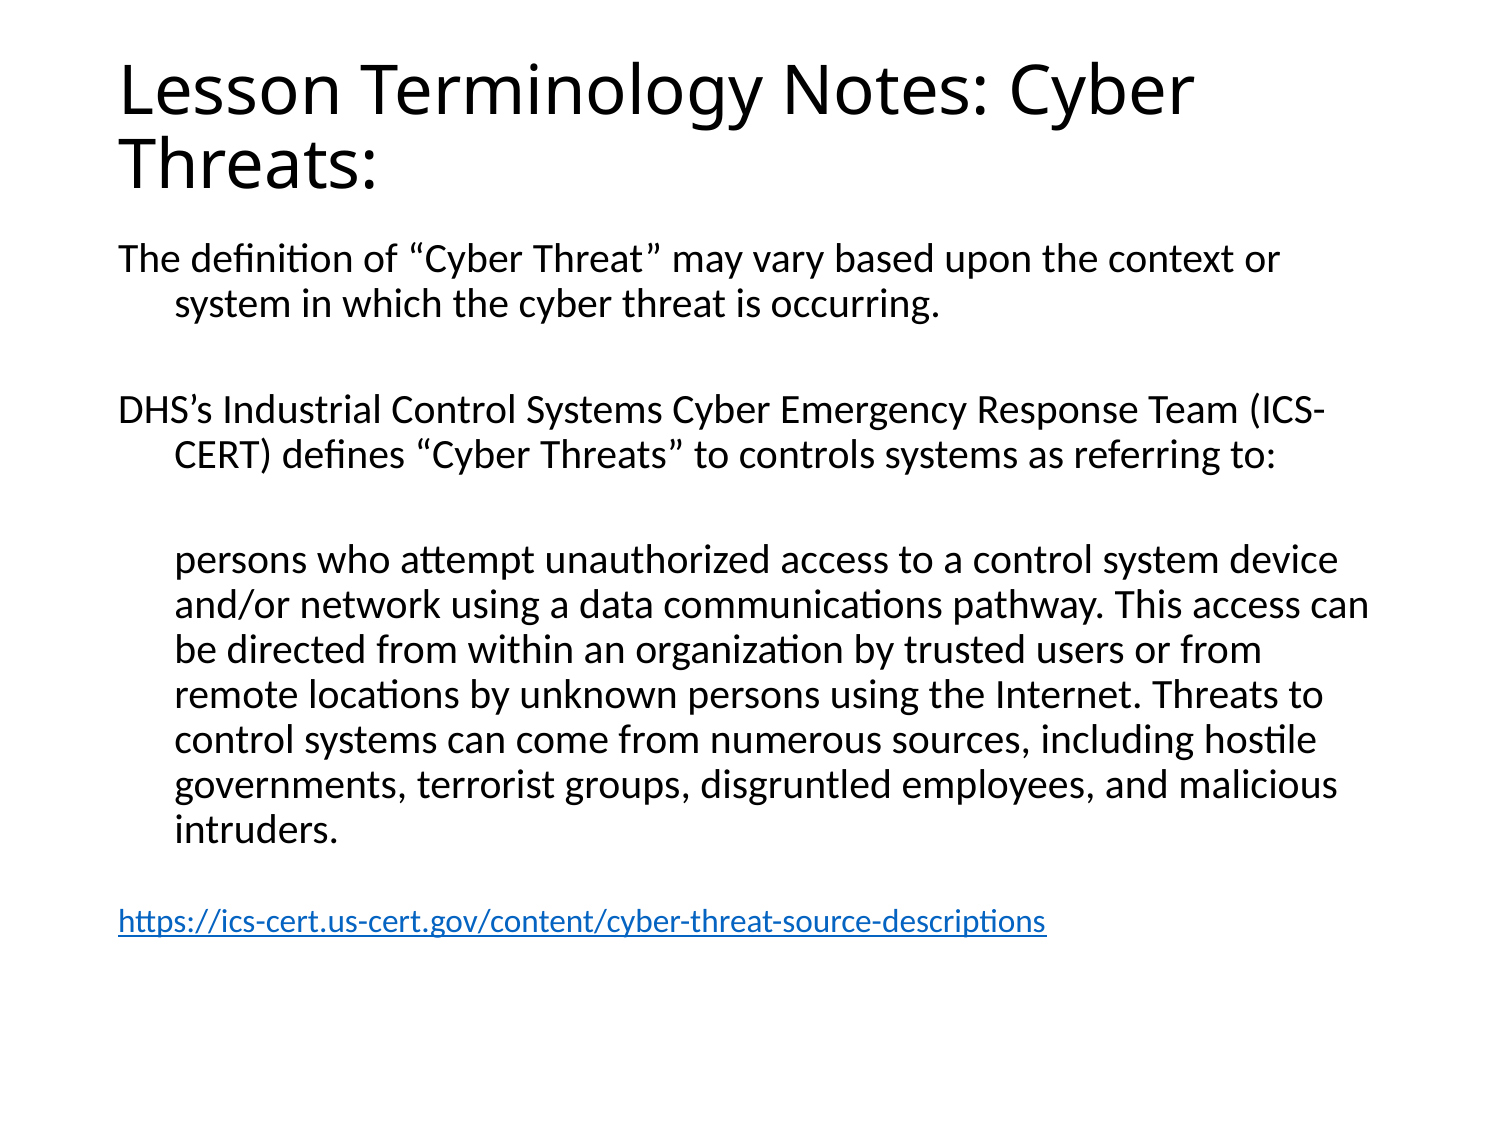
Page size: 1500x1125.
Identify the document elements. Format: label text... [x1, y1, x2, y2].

list The definition of “Cyber Threat” may vary based upon the context or system in which the cyber threat is occurring. DHS’s Industrial Control Systems Cyber Emergency Response Team (ICS-CERT) defines “Cyber Threats” to controls systems as referring to: persons who attempt unauthorized access to a control system device and/or network using a data communications pathway. This access can be directed from within an organization by trusted users or from remote locations by unknown persons using the Internet. Threats to control systems can come from numerous sources, including hostile governments, terrorist groups, disgruntled employees, and malicious intruders. https://ics-cert.us-cert.gov/content/cyber-threat-source-descriptions [102, 228, 1398, 944]
title Lesson Terminology Notes: Cyber Threats: [102, 59, 1398, 199]
